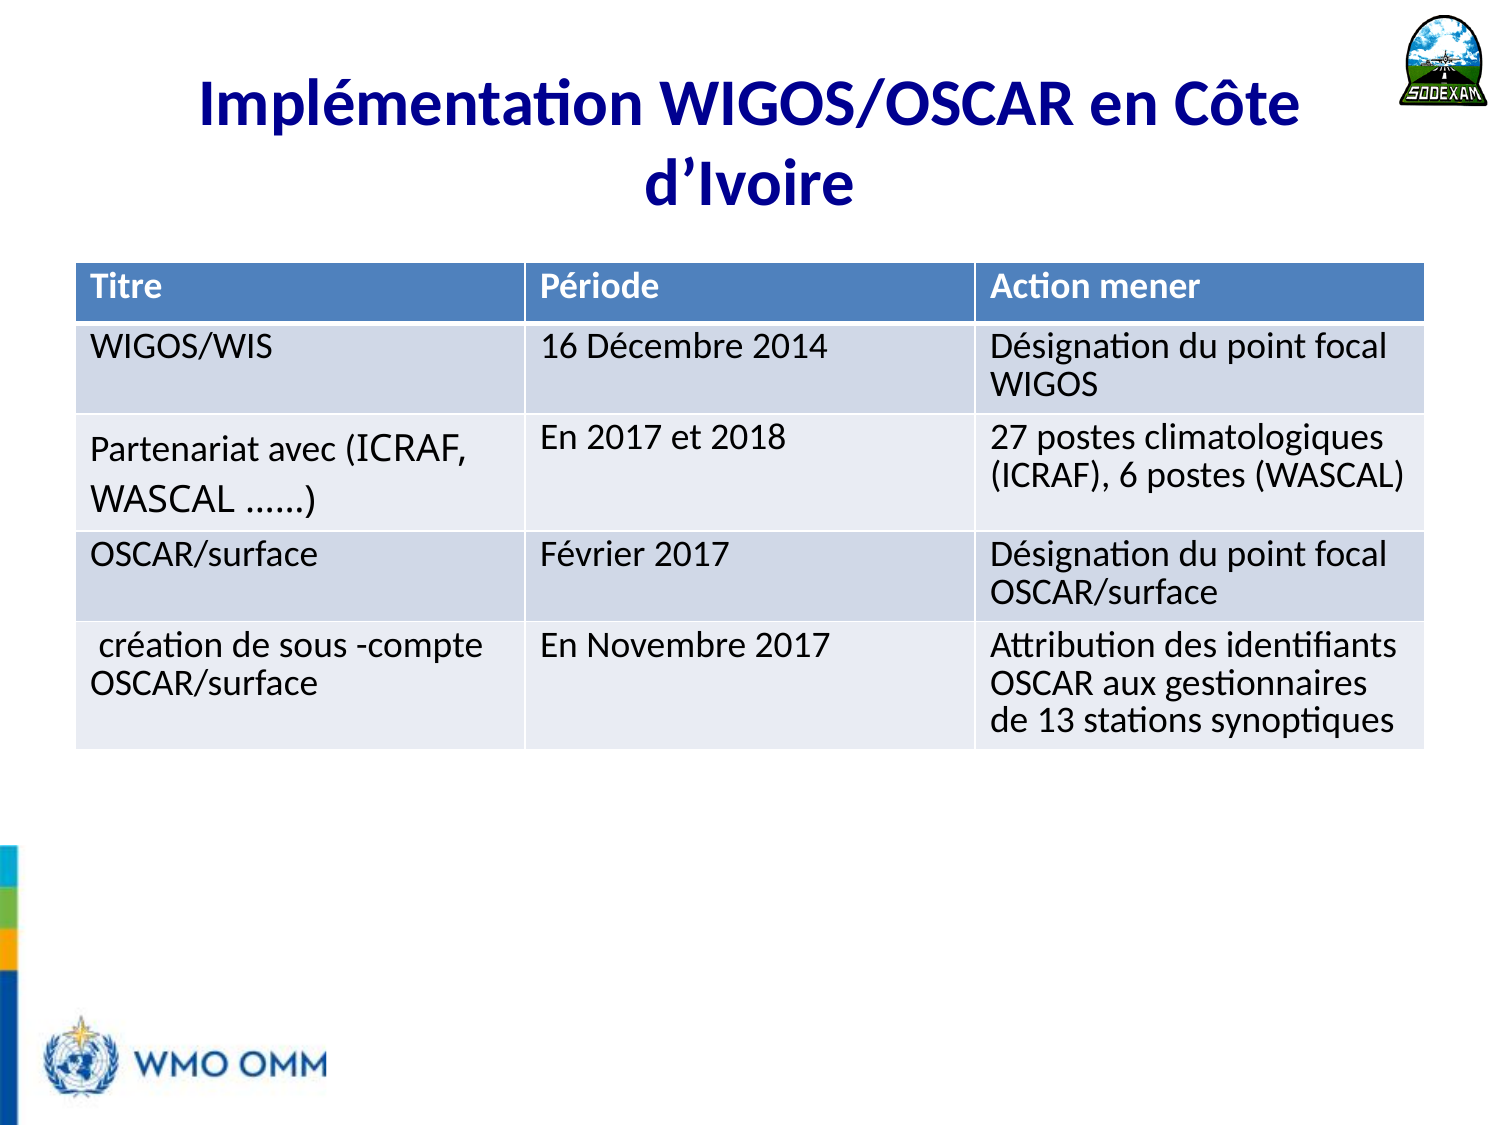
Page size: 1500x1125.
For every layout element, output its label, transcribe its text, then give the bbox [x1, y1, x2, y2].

table_header Action mener [976, 263, 1424, 321]
table_cell OSCAR/surface [76, 532, 524, 621]
table_header Titre [76, 263, 524, 321]
table_cell 16 Décembre 2014 [526, 326, 974, 413]
table_cell création de sous -compte OSCAR/surface [76, 622, 524, 749]
table_cell Partenariat avec (ICRAF, WASCAL ……) [76, 415, 524, 530]
table_cell Attribution des identifiants OSCAR aux gestionnaires de 13 stations synoptiques [976, 622, 1424, 749]
picture [1392, 14, 1500, 111]
table_cell Désignation du point focal WIGOS [976, 326, 1424, 413]
table_cell Février 2017 [526, 532, 974, 621]
table_cell En Novembre 2017 [526, 622, 974, 749]
table_cell WIGOS/WIS [76, 326, 524, 413]
title Implémentation WIGOS/OSCAR en Côte d’Ivoire [75, 45, 1425, 233]
table_cell Désignation du point focal OSCAR/surface [976, 532, 1424, 621]
table_cell 27 postes climatologiques (ICRAF), 6 postes (WASCAL) [976, 415, 1424, 530]
picture [0, 845, 327, 1125]
table_header Période [526, 263, 974, 321]
table_cell En 2017 et 2018 [526, 415, 974, 530]
